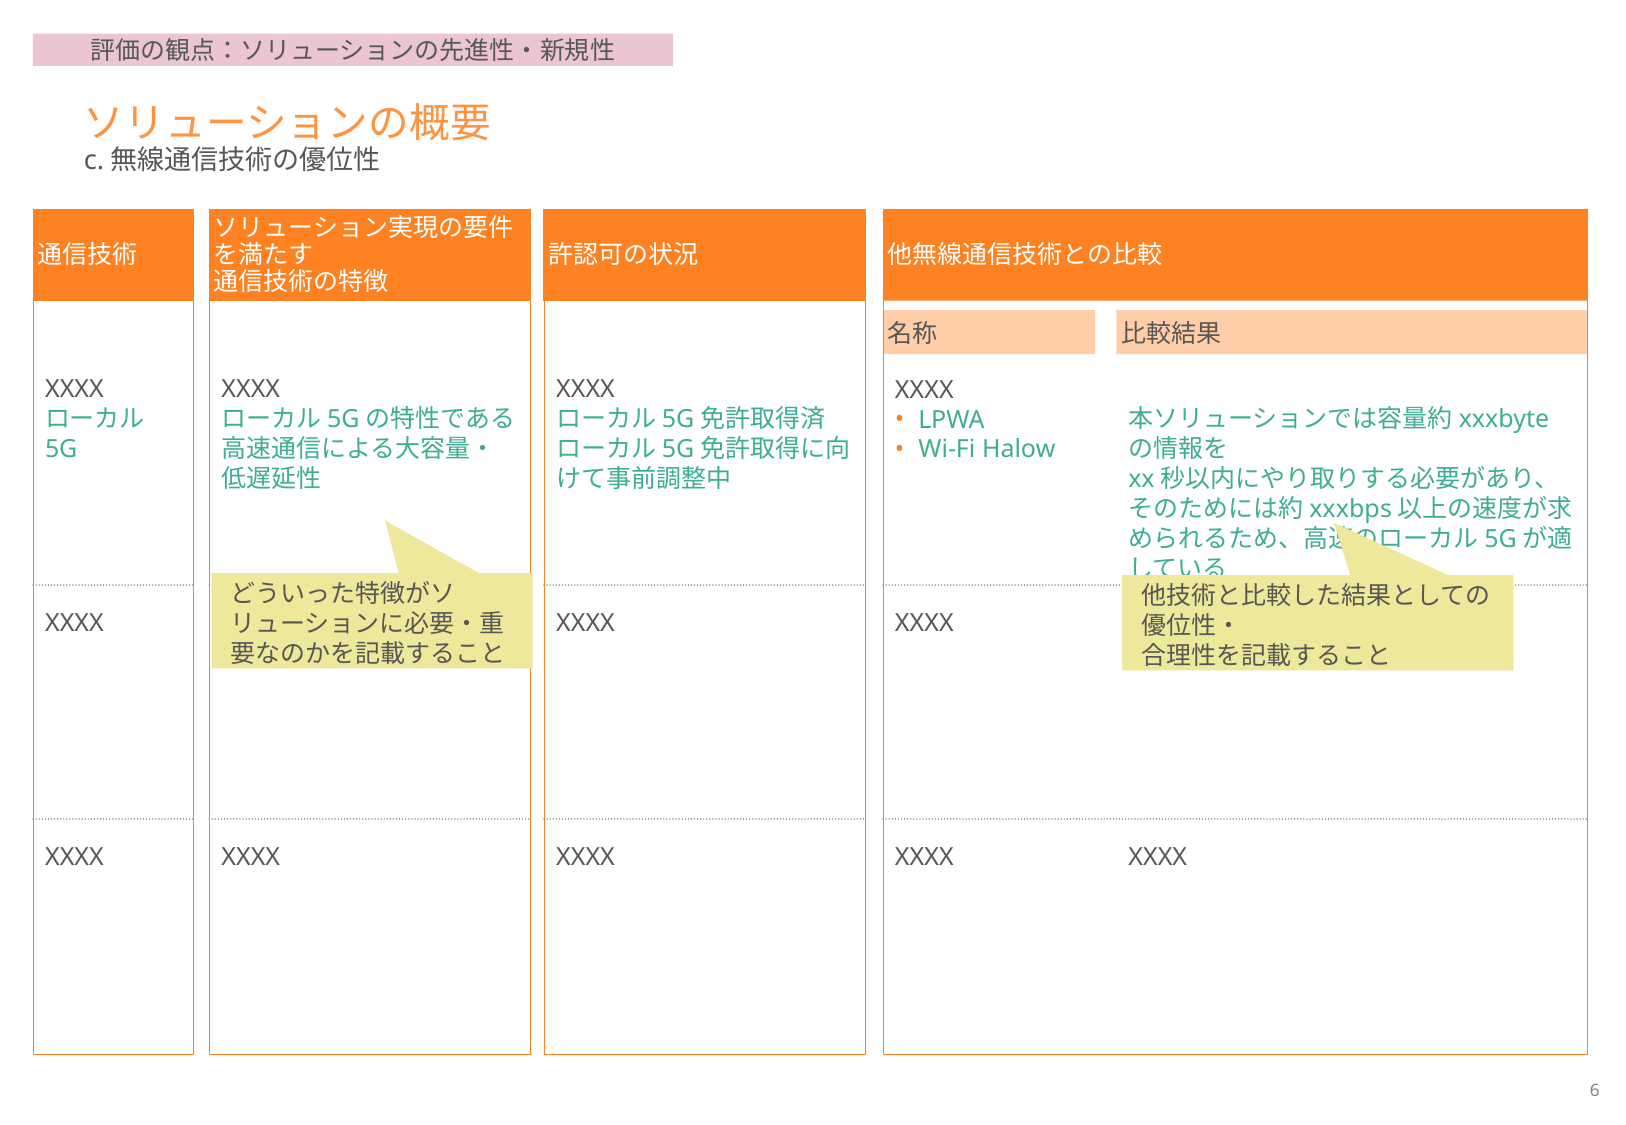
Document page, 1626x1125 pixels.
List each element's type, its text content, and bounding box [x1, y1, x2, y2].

title ソリューションの概要 c.無線通信技術の優位性 [83, 102, 1542, 176]
text_box [32, 208, 195, 1055]
text_box [208, 586, 531, 818]
text_box [208, 208, 531, 584]
text_box どういった特徴がソリューションに必要・重要なのかを記載すること [210, 520, 534, 670]
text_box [882, 209, 1588, 1055]
text_box [208, 820, 531, 1055]
text_box 評価の観点：ソリューションの先進性・新規性 [32, 33, 674, 67]
text_box [543, 208, 866, 584]
text_box [543, 820, 866, 1055]
text_box [543, 586, 866, 818]
